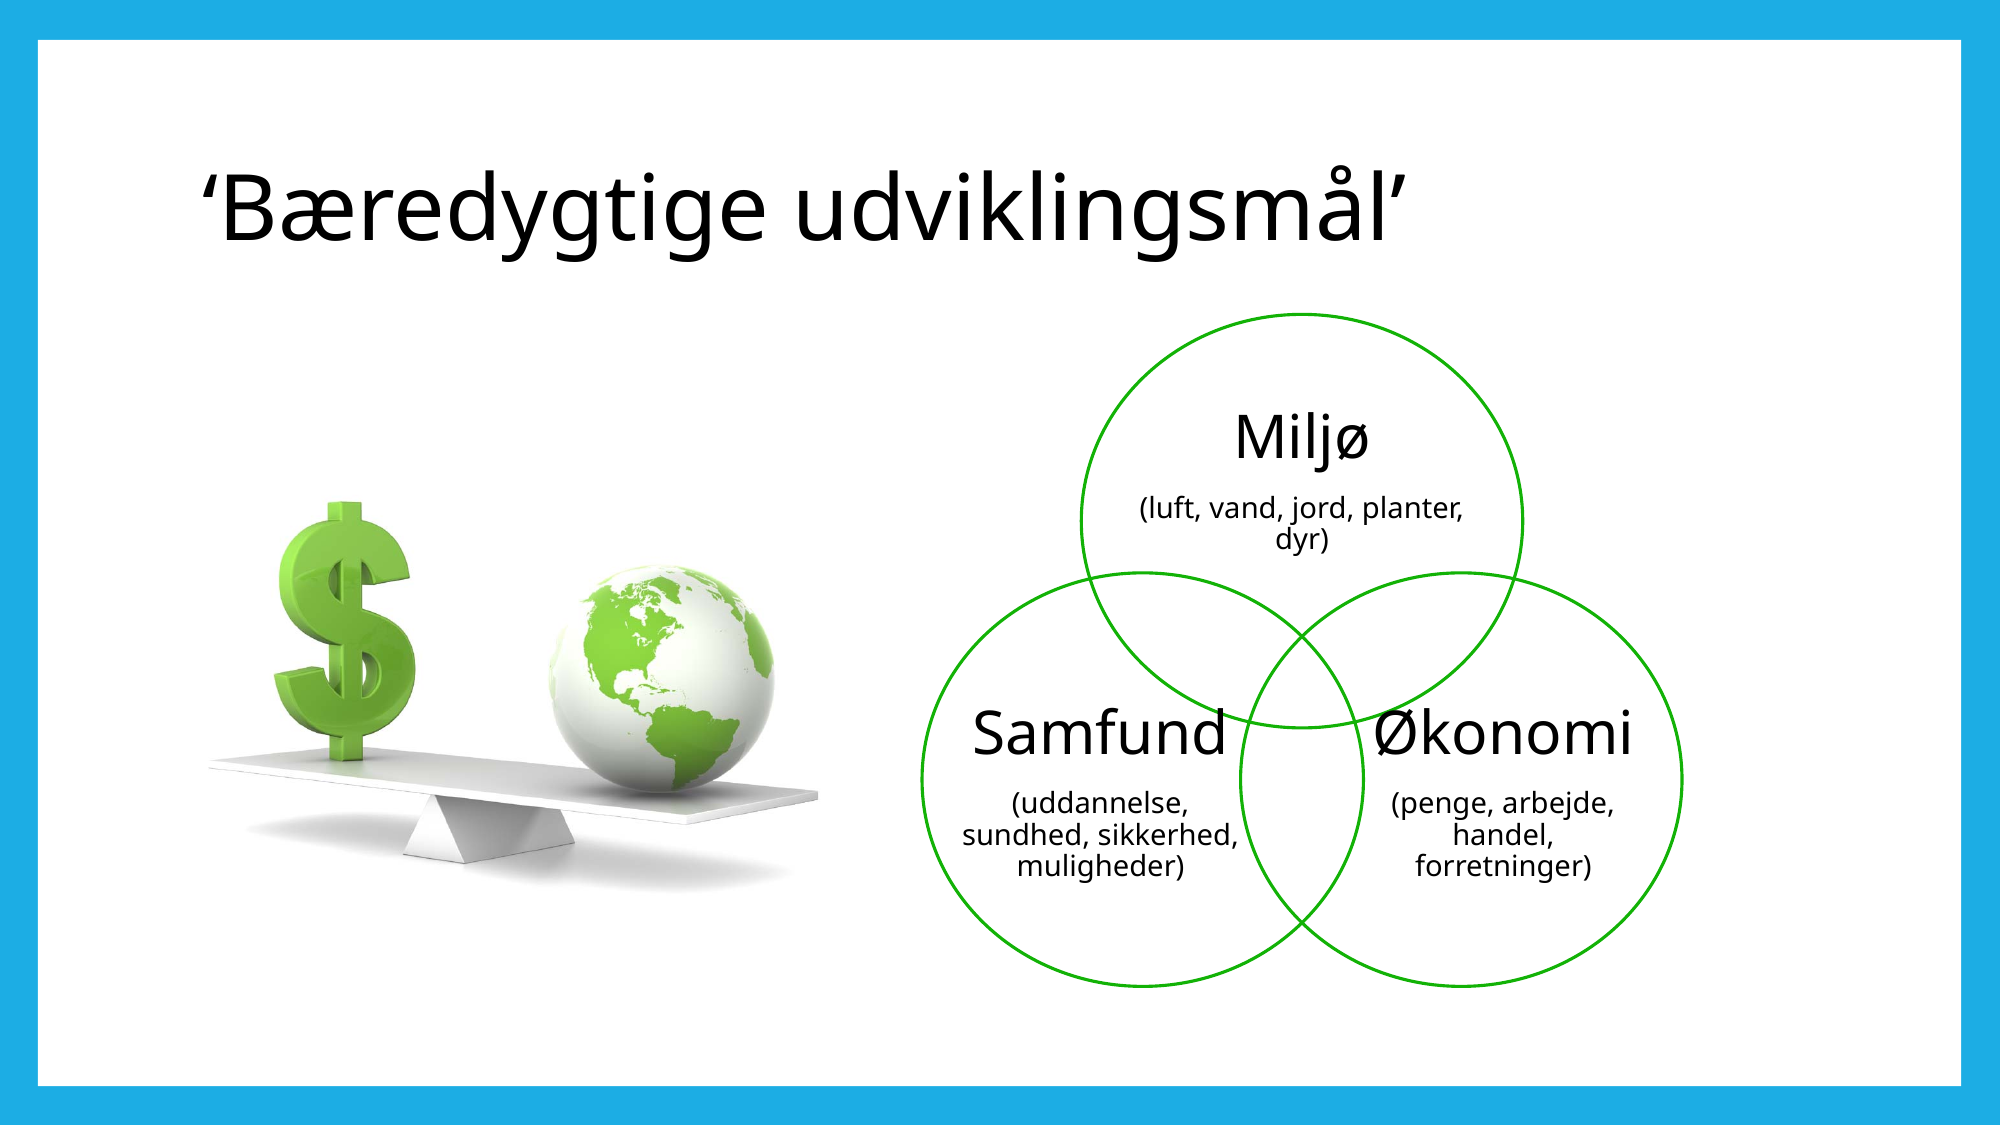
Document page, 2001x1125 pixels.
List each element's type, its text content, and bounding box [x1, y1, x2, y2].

title ‘Bæredygtige udviklingsmål’ [187, 99, 1808, 323]
picture [187, 474, 842, 925]
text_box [921, 314, 1683, 987]
